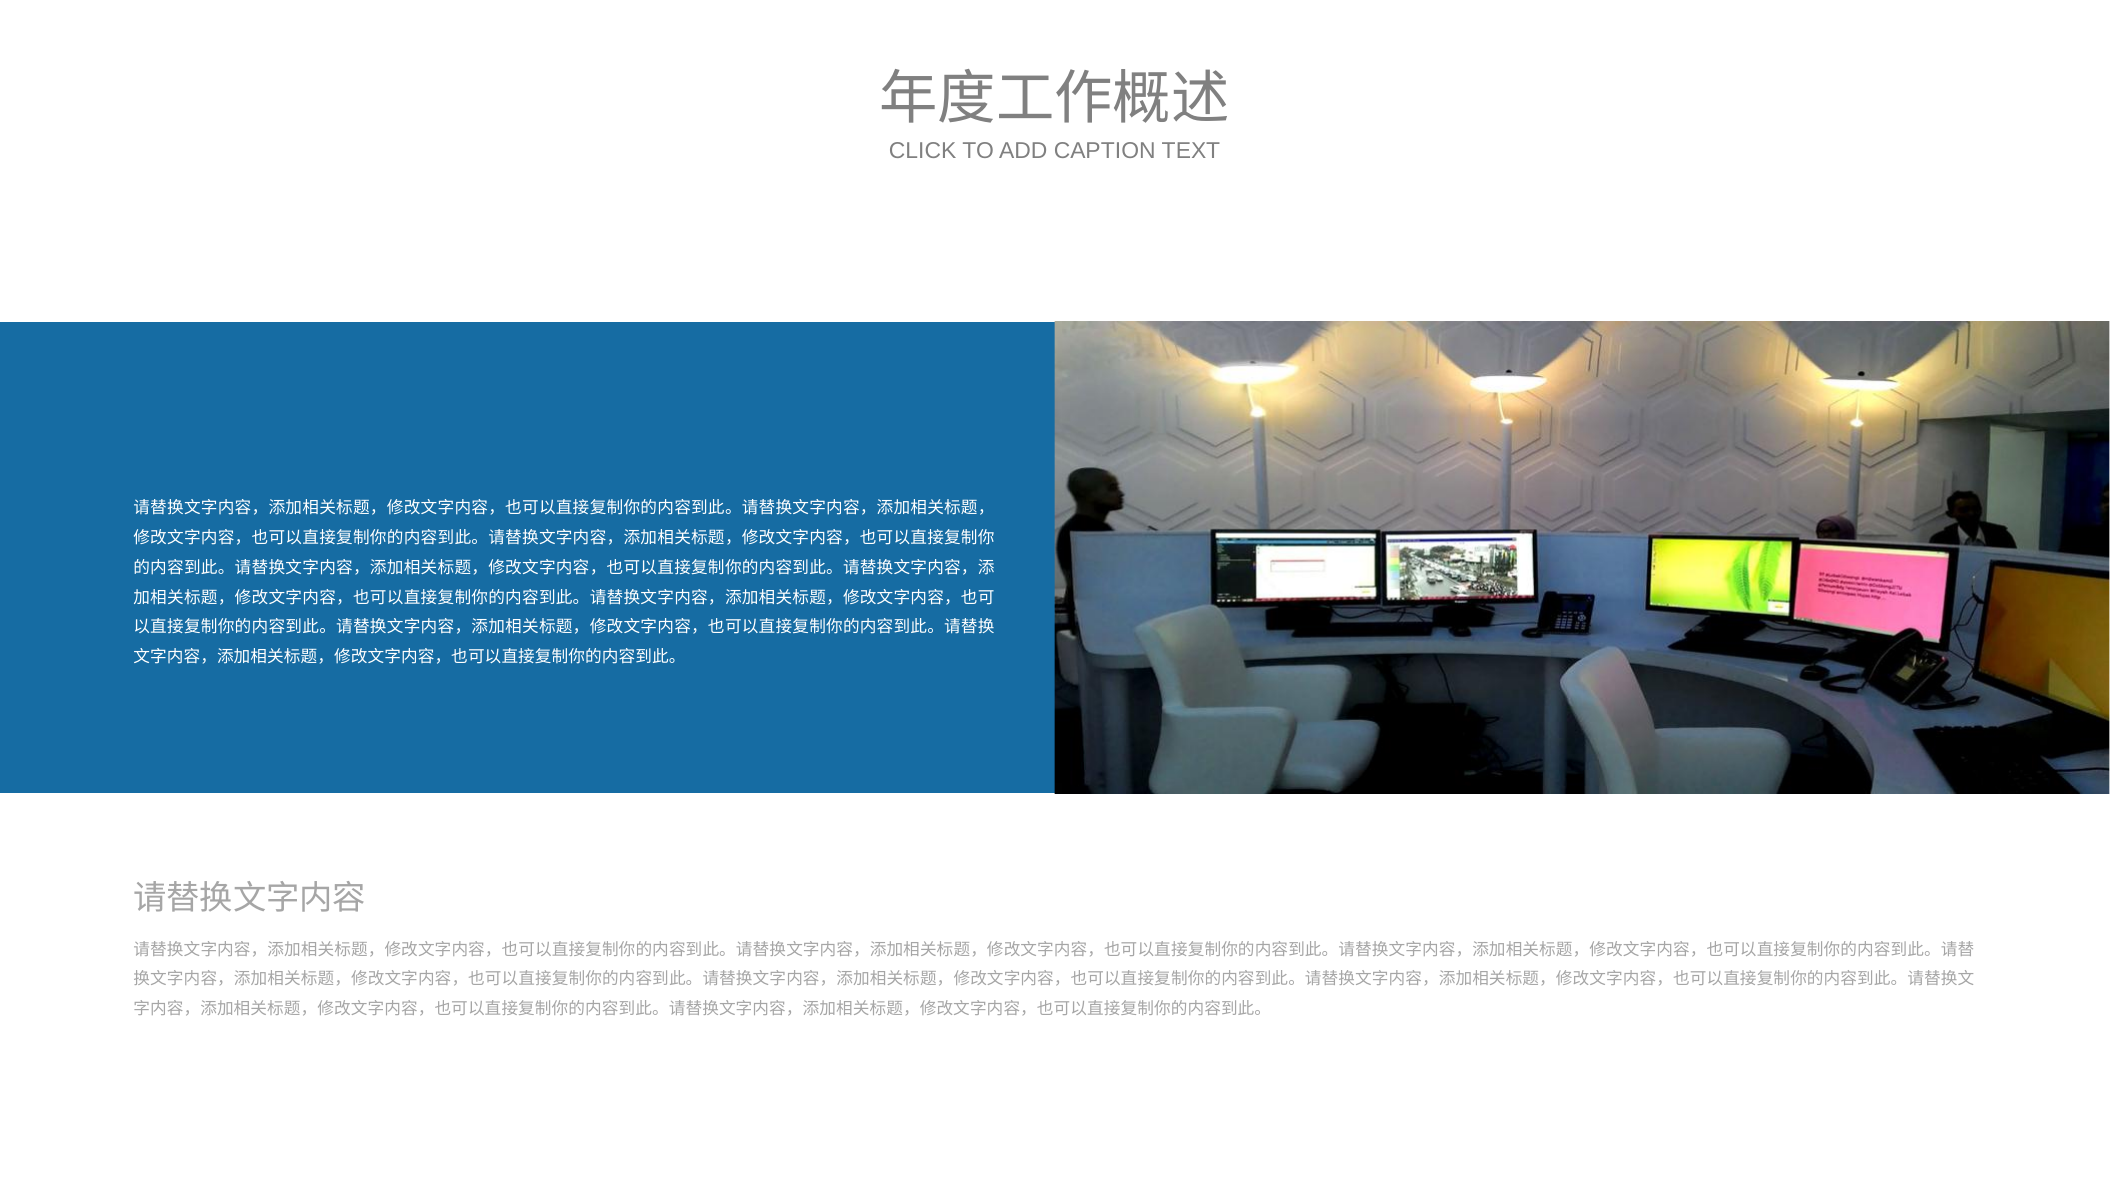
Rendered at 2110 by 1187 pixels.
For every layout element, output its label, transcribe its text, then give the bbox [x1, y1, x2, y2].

text_box 年度工作概述 [865, 60, 1245, 131]
text_box [1054, 321, 2110, 794]
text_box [133, 876, 1977, 1020]
text_box [0, 321, 1054, 794]
text_box 请替换文字内容，添加相关标题，修改文字内容，也可以直接复制你的内容到此。请替换文字内容，添加相关标题，修改文字内容，也可以直接复制你的内容到此。请替换文字内容，添加相关标题，修改文字内容，也可以直接复制你的内容到此。请替换文字内容，添加相关标题，修改文字内容，也可以直接复制你的内容到此。请替换文字内容，添加相关标题，修改文字内容，也可以直接复制你的内容到此。请替换文字内容，添加相关标题，修改文字内容，也可以直接复制你的内容到此。请替换文字内容，添加相关标题，修改文字内容，也可以直接复制你的内容到此。请替换文字内容，添加相关标题，修改文字内容，也可以直接复制你的内容到此。 [133, 486, 996, 667]
text_box CLICK TO ADD CAPTION TEXT [865, 135, 1245, 163]
